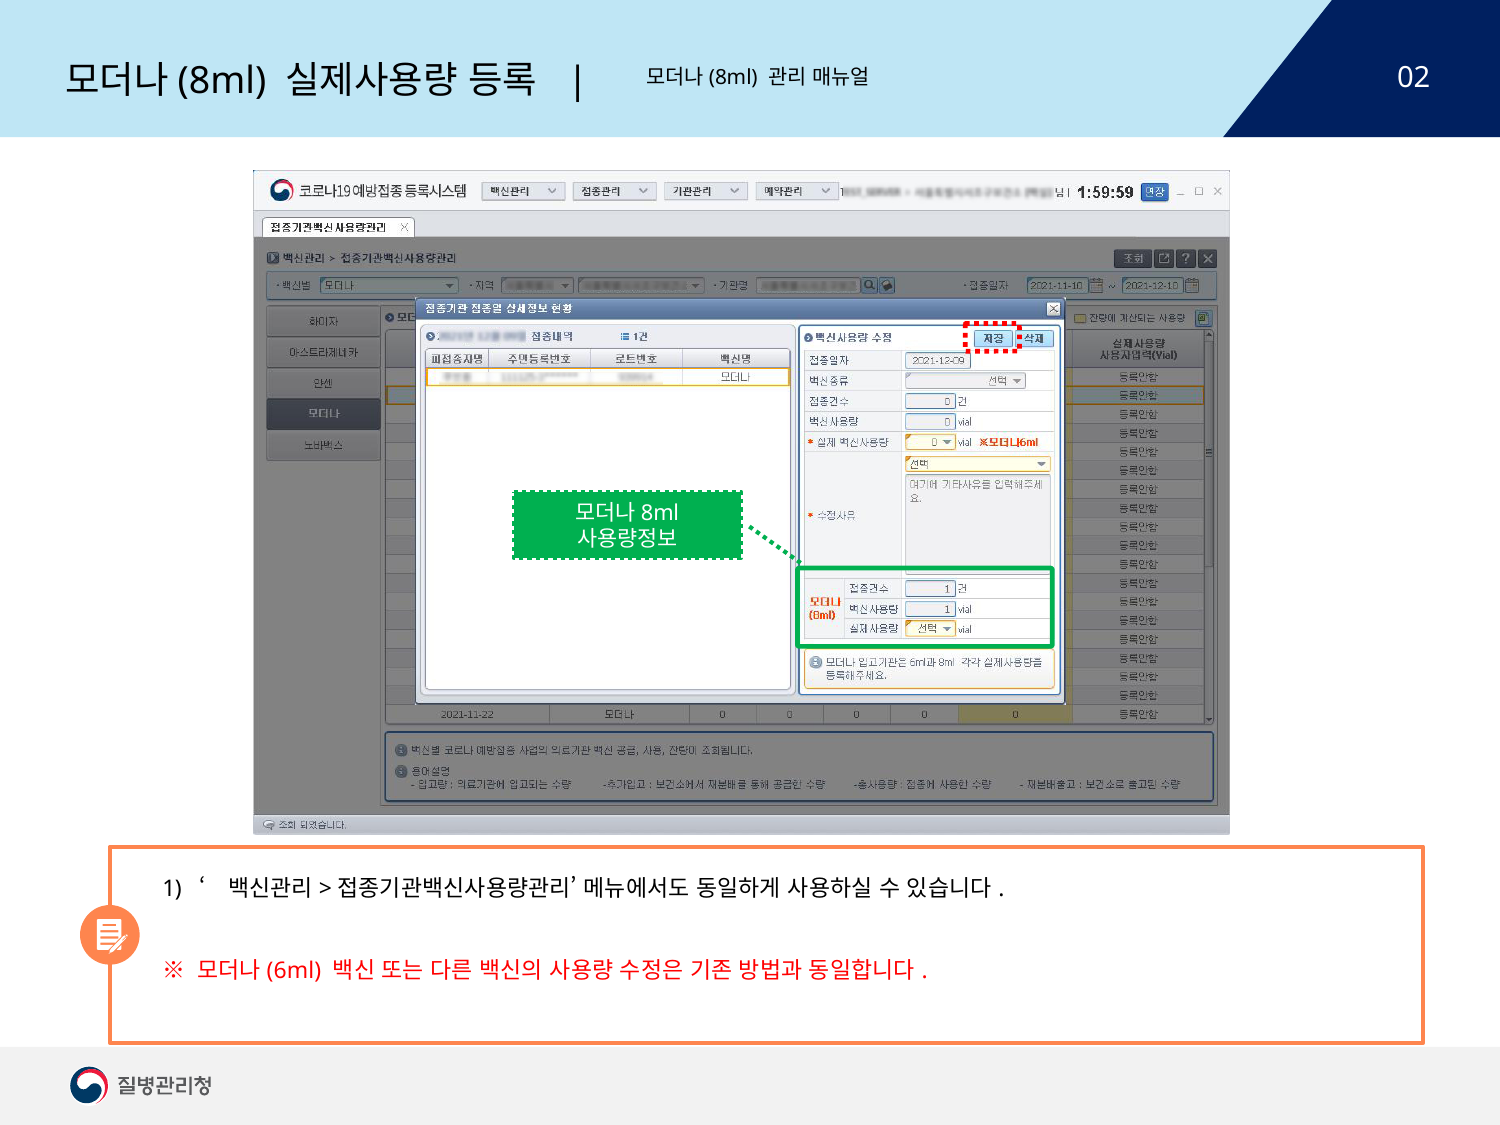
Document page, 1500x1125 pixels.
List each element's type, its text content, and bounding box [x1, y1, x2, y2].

text_box [0, 1045, 1500, 1125]
picture [68, 1065, 211, 1107]
text_box 모더나(8ml) 관리 매뉴얼 [631, 52, 1183, 100]
text_box ‘백신관리>접종기관백신사용량관리’ 메뉴에서도 동일하게 사용하실 수 있습니다. ※ 모더나(6ml) 백신 또는 다른 백신의 사용량 수정은 기존 방법과 동일합니다. [147, 852, 1403, 1035]
text_box [108, 845, 1425, 1045]
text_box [79, 904, 140, 965]
text_box [0, 0, 1328, 139]
text_box 02 [1367, 40, 1460, 112]
text_box 모더나(8ml) 실제사용량 등록 | [50, 42, 695, 114]
text_box [1221, 0, 1500, 140]
picture [253, 170, 1230, 835]
